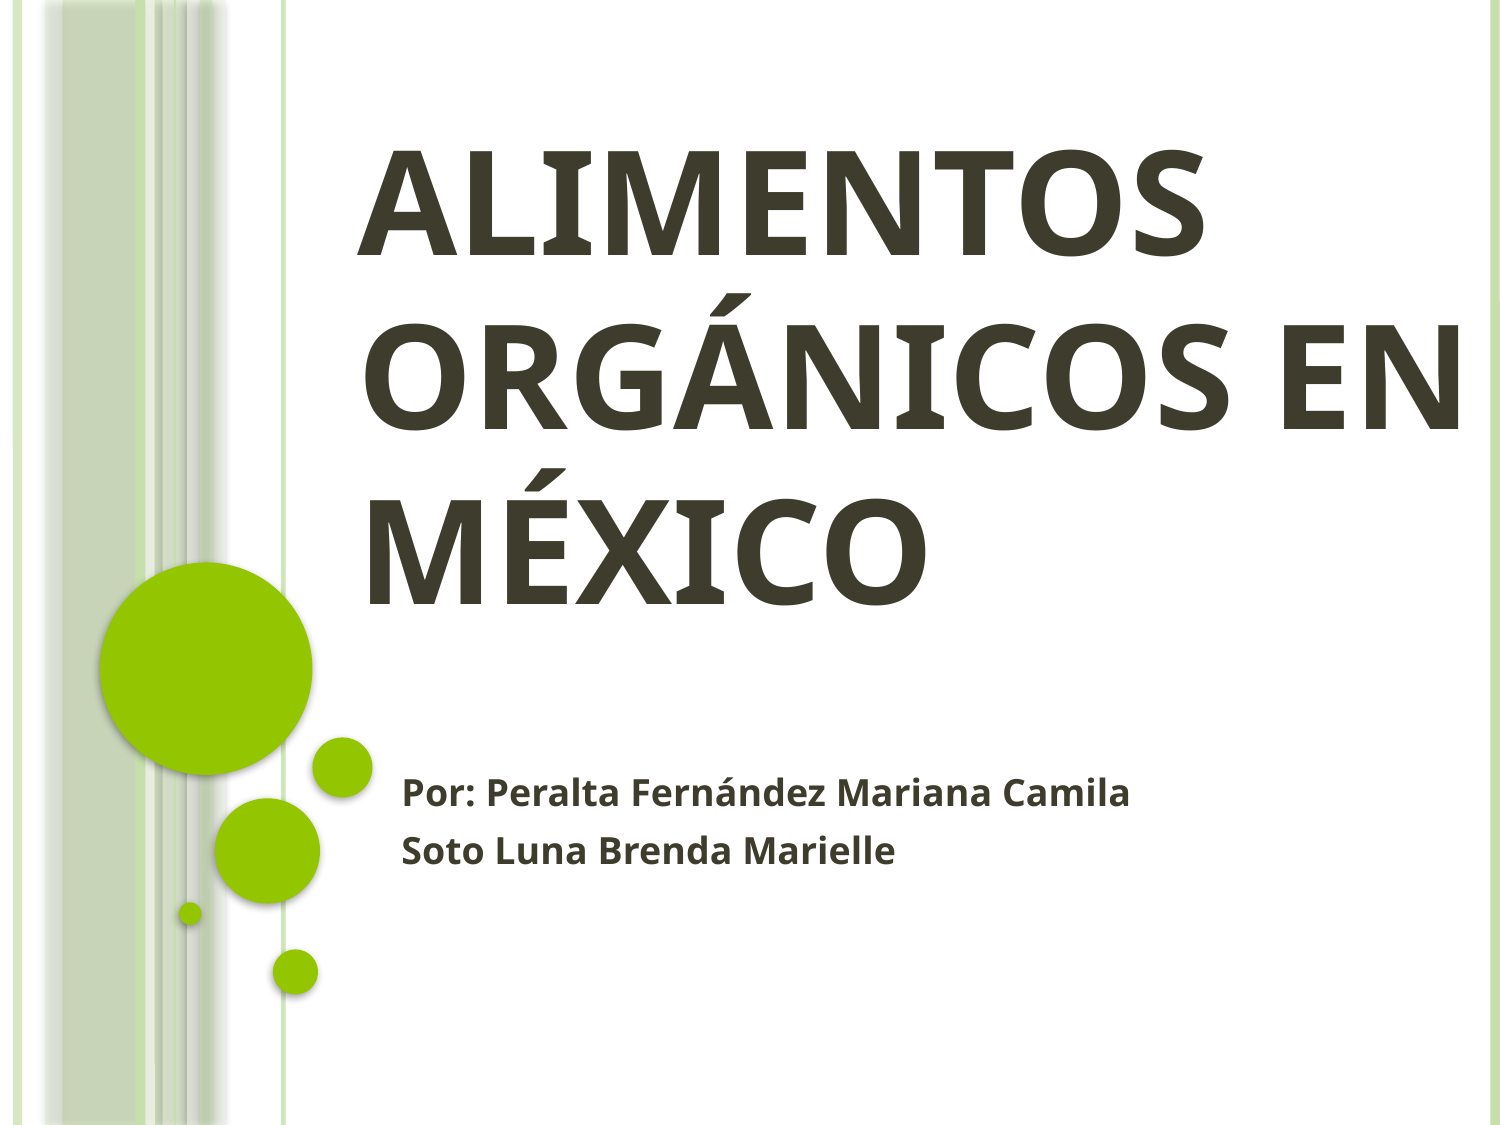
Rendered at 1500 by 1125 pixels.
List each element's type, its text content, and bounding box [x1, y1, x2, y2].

title Alimentos Orgánicos en México [342, 101, 1500, 641]
subtitle Por: Peralta Fernández Mariana Camila Soto Luna Brenda Marielle [386, 761, 1500, 1050]
